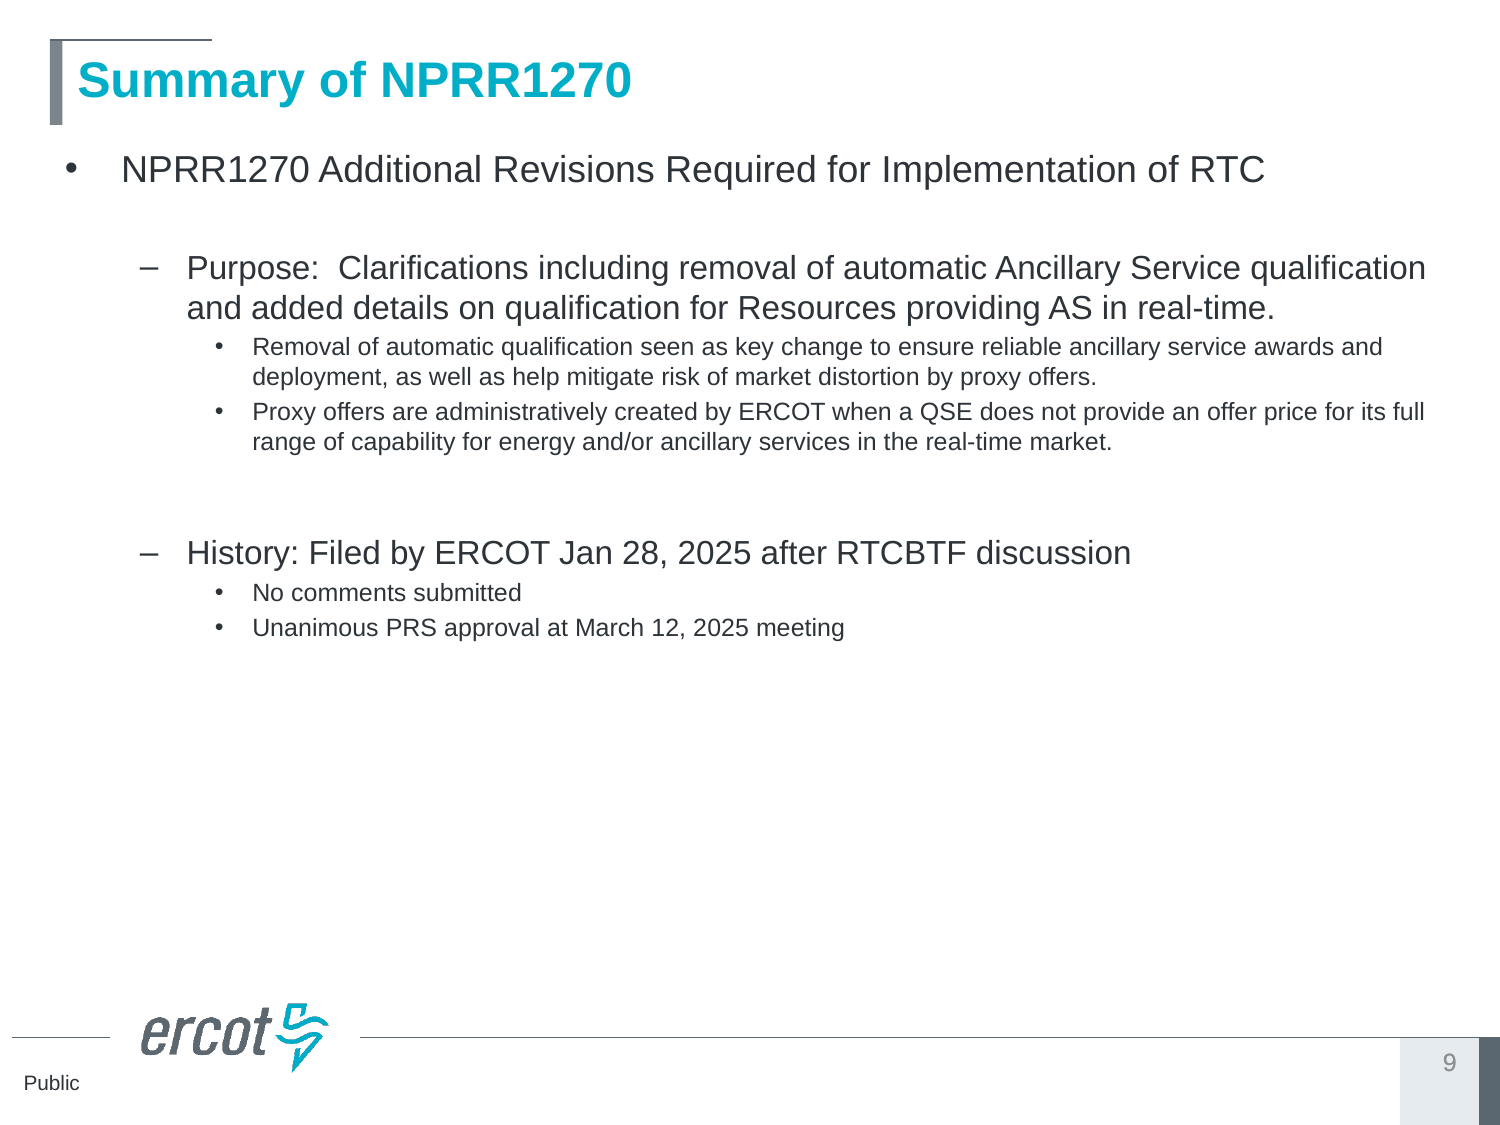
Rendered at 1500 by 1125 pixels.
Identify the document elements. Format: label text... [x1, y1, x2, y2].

picture [137, 999, 332, 1075]
title Summary of NPRR1270 [62, 39, 1450, 134]
slide_number 9 [1400, 1037, 1500, 1087]
list NPRR1270 Additional Revisions Required for Implementation of RTC Purpose: Clarifications including removal of automatic Ancillary Service qualification and added details on qualification for Resources providing AS in real-time. Removal of automatic qualification seen as key change to ensure reliable ancillary service awards and deployment, as well as help mitigate risk of market distortion by proxy offers. Proxy offers are administratively created by ERCOT when a QSE does not provide an offer price for its full range of capability for energy and/or ancillary services in the real-time market. History: Filed by ERCOT Jan 28, 2025 after RTCBTF discussion No comments submitted Unanimous PRS approval at March 12, 2025 meeting [50, 137, 1450, 713]
